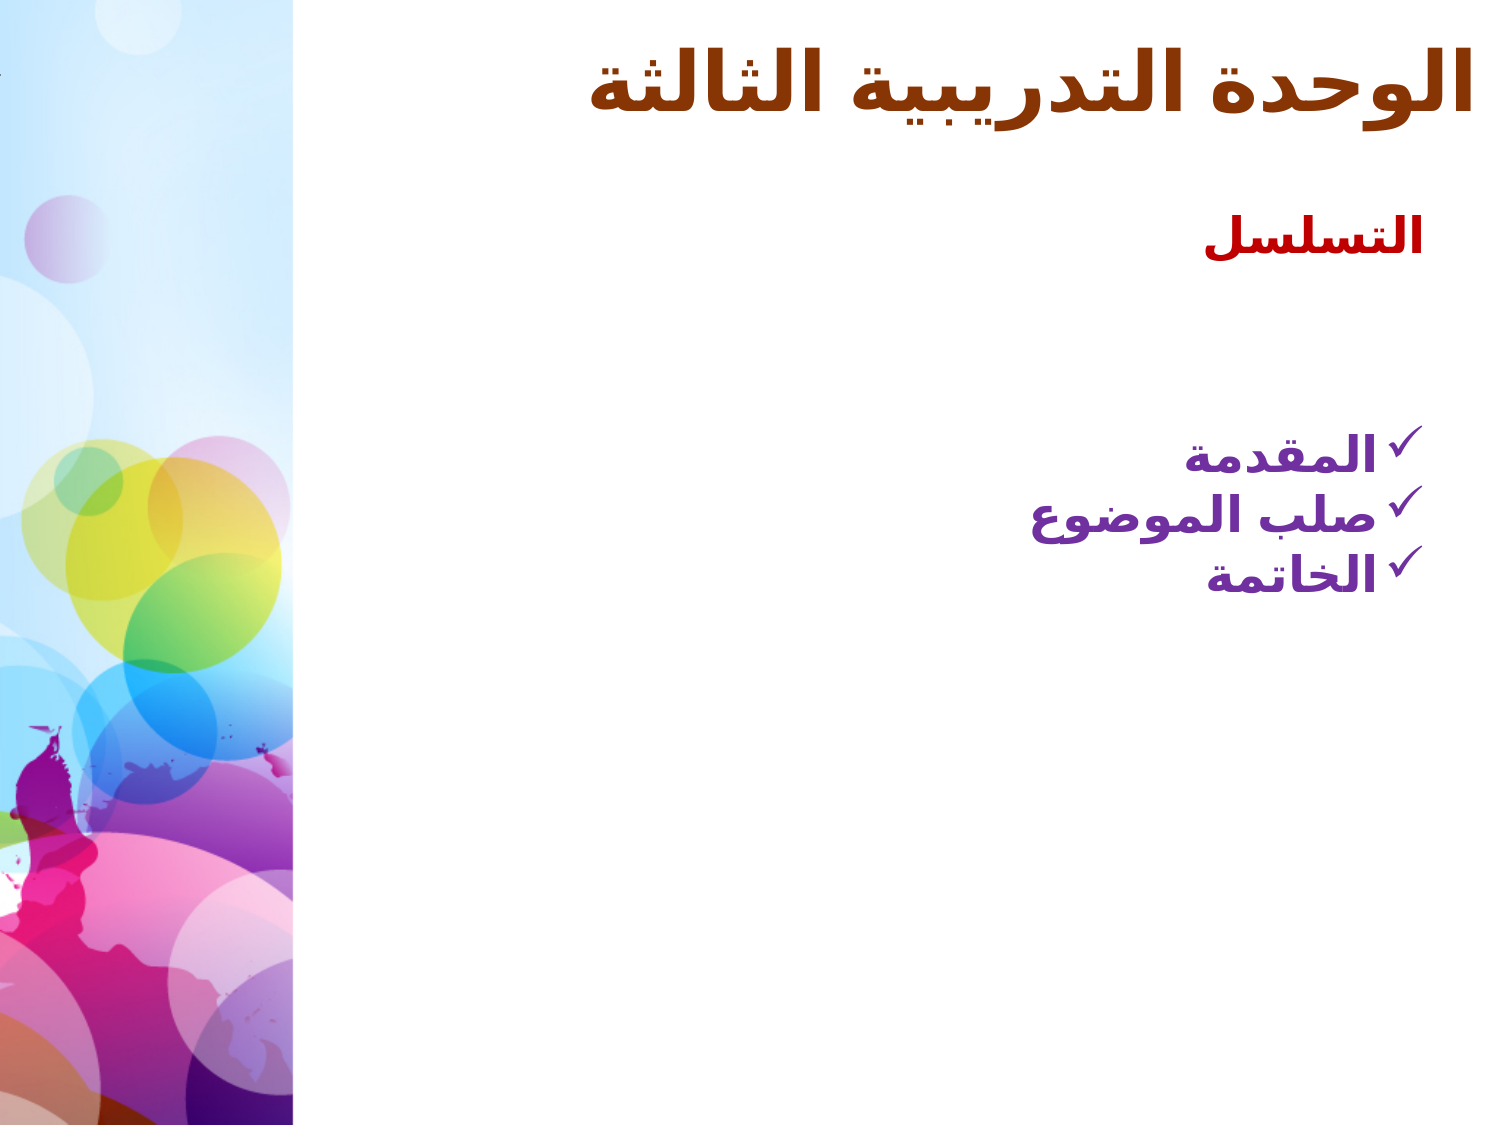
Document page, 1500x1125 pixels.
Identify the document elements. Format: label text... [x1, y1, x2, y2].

picture [0, 0, 1500, 1125]
text_box التسلسل [454, 196, 1441, 271]
text_box المقدمة صلب الموضوع الخاتمة [832, 415, 1441, 610]
title الوحدة التدريبية الثالثة [356, 19, 1495, 137]
